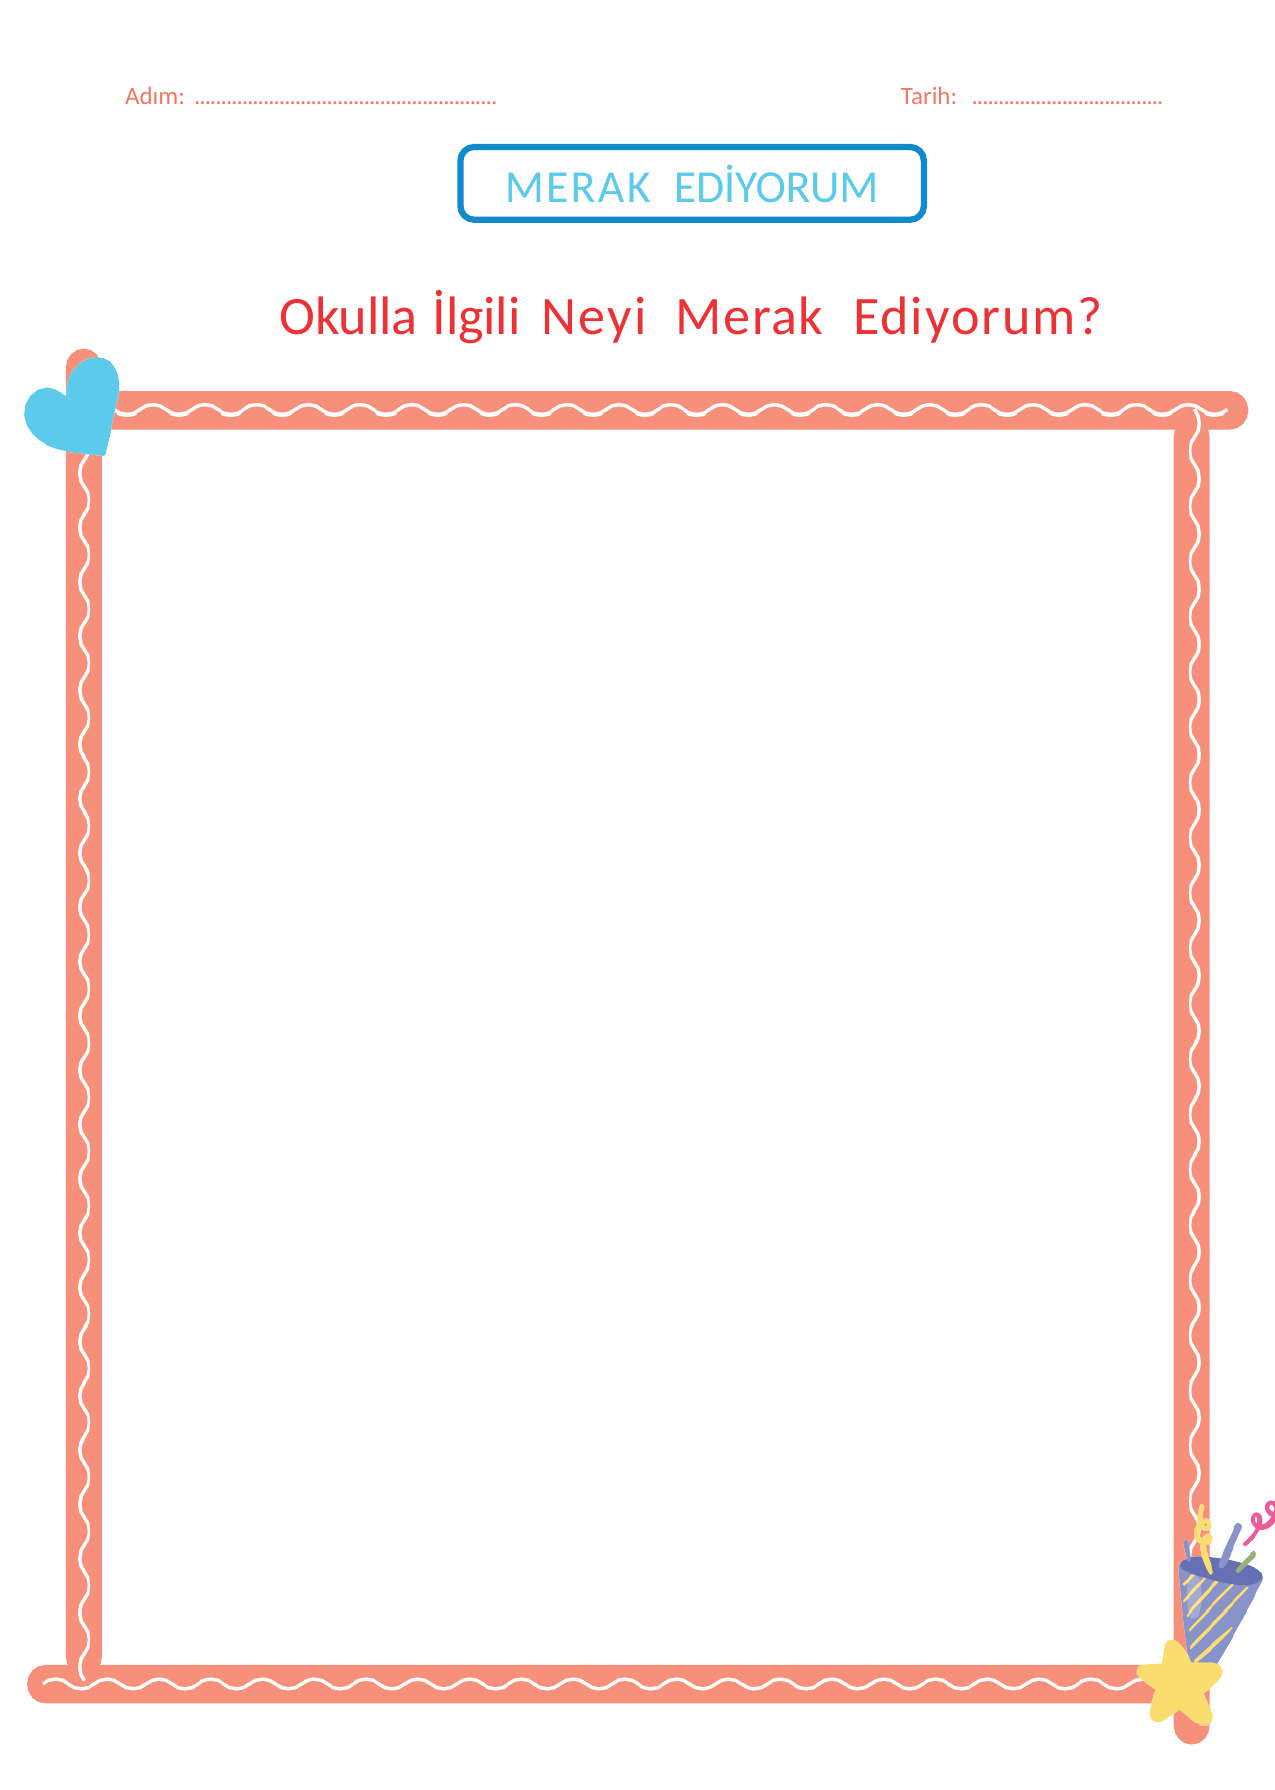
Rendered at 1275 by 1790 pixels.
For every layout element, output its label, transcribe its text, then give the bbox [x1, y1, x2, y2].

text_box Tarih: .................................... [898, 77, 1171, 110]
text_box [24, 348, 1275, 1745]
text_box Adım: ......................................................... [122, 77, 505, 110]
text_box [462, 146, 922, 154]
text_box MERAK EDİYORUM Okulla İlgili Neyi Merak Ediyorum? [275, 154, 1110, 346]
